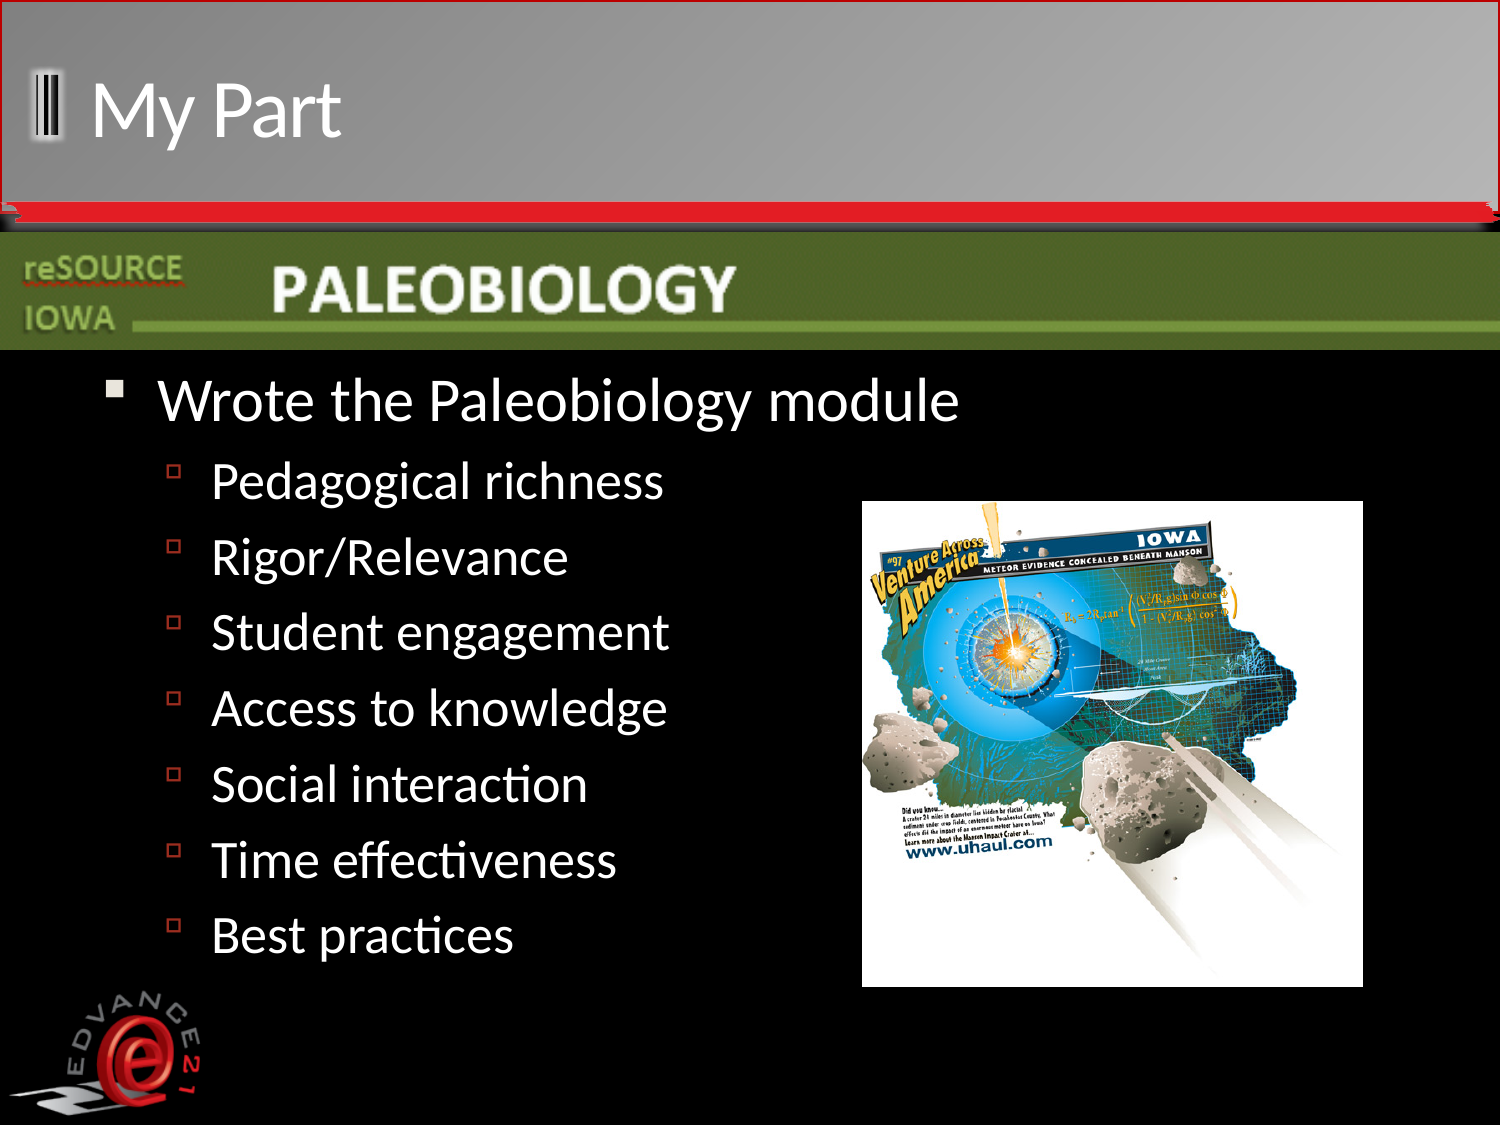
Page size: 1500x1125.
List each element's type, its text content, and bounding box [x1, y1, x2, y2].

picture [0, 231, 1500, 351]
list Wrote the Paleobiology module Pedagogical richness Rigor/Relevance Student engagement Access to knowledge Social interaction Time effectiveness Best practices [75, 361, 1425, 1043]
picture [862, 501, 1363, 987]
picture [0, 199, 1500, 224]
picture [0, 983, 225, 1125]
title My Part [75, 46, 1425, 188]
